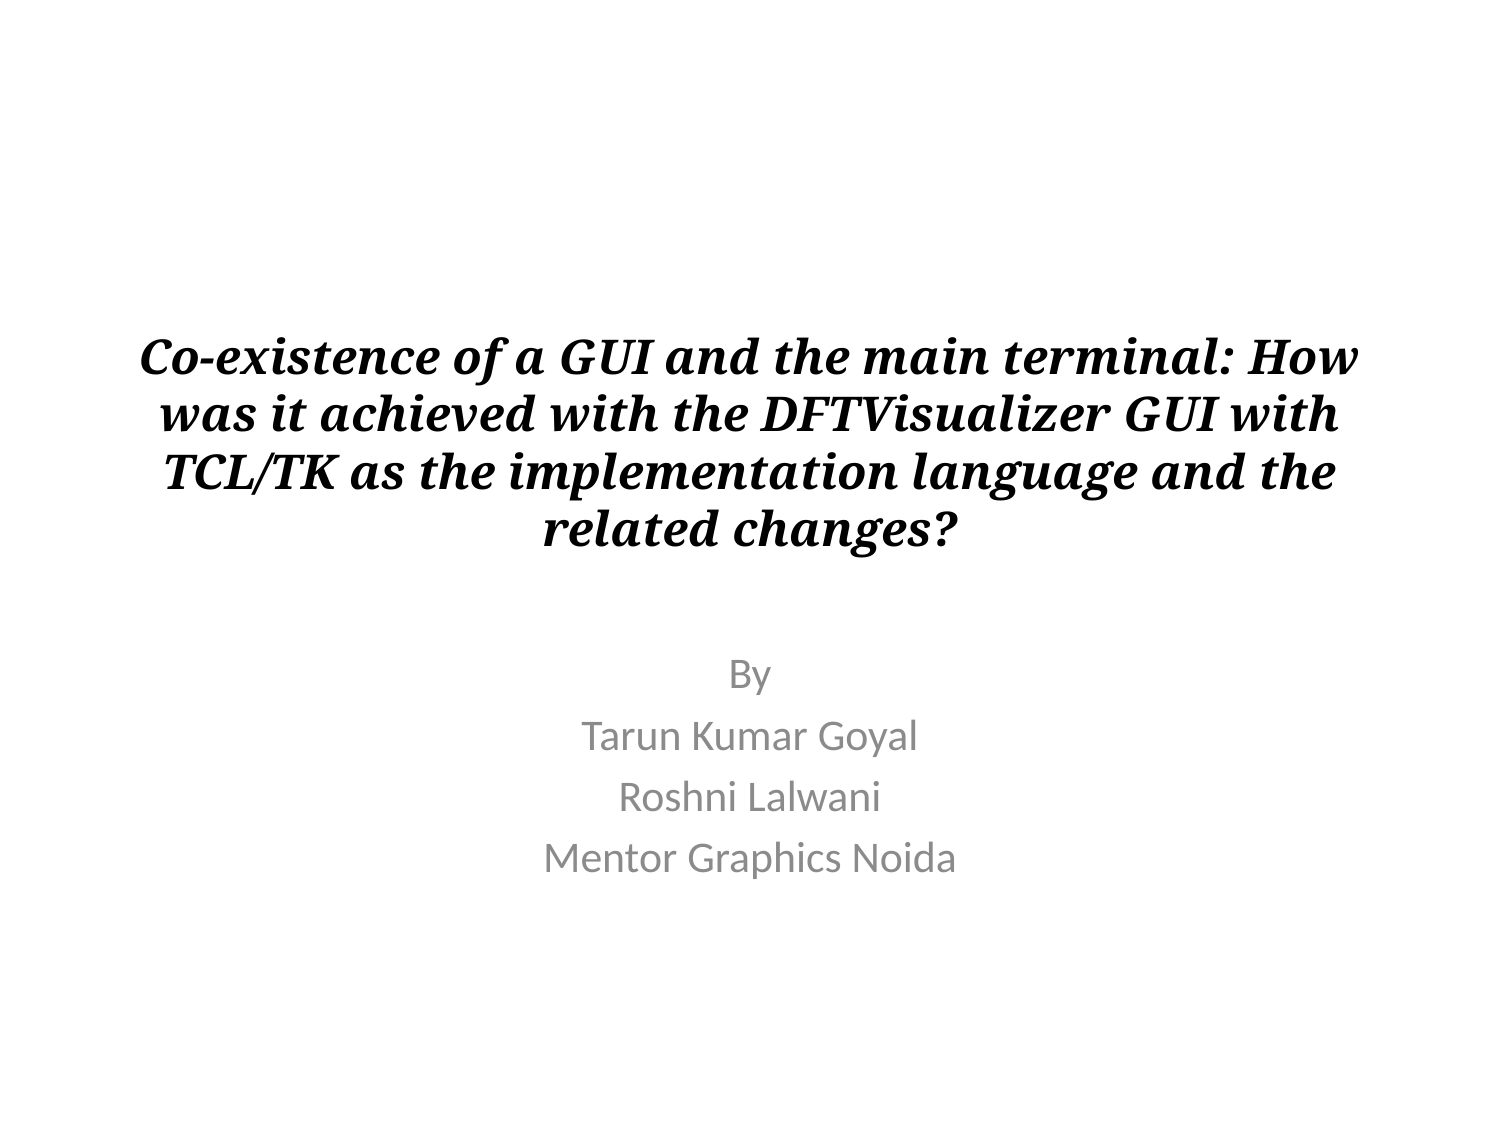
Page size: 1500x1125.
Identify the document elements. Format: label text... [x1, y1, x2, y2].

subtitle By Tarun Kumar Goyal Roshni Lalwani Mentor Graphics Noida [225, 637, 1275, 925]
title Co-existence of a GUI and the main terminal: How was it achieved with the DFTVisualizer GUI with TCL/TK as the implementation language and the related changes? [112, 349, 1388, 591]
